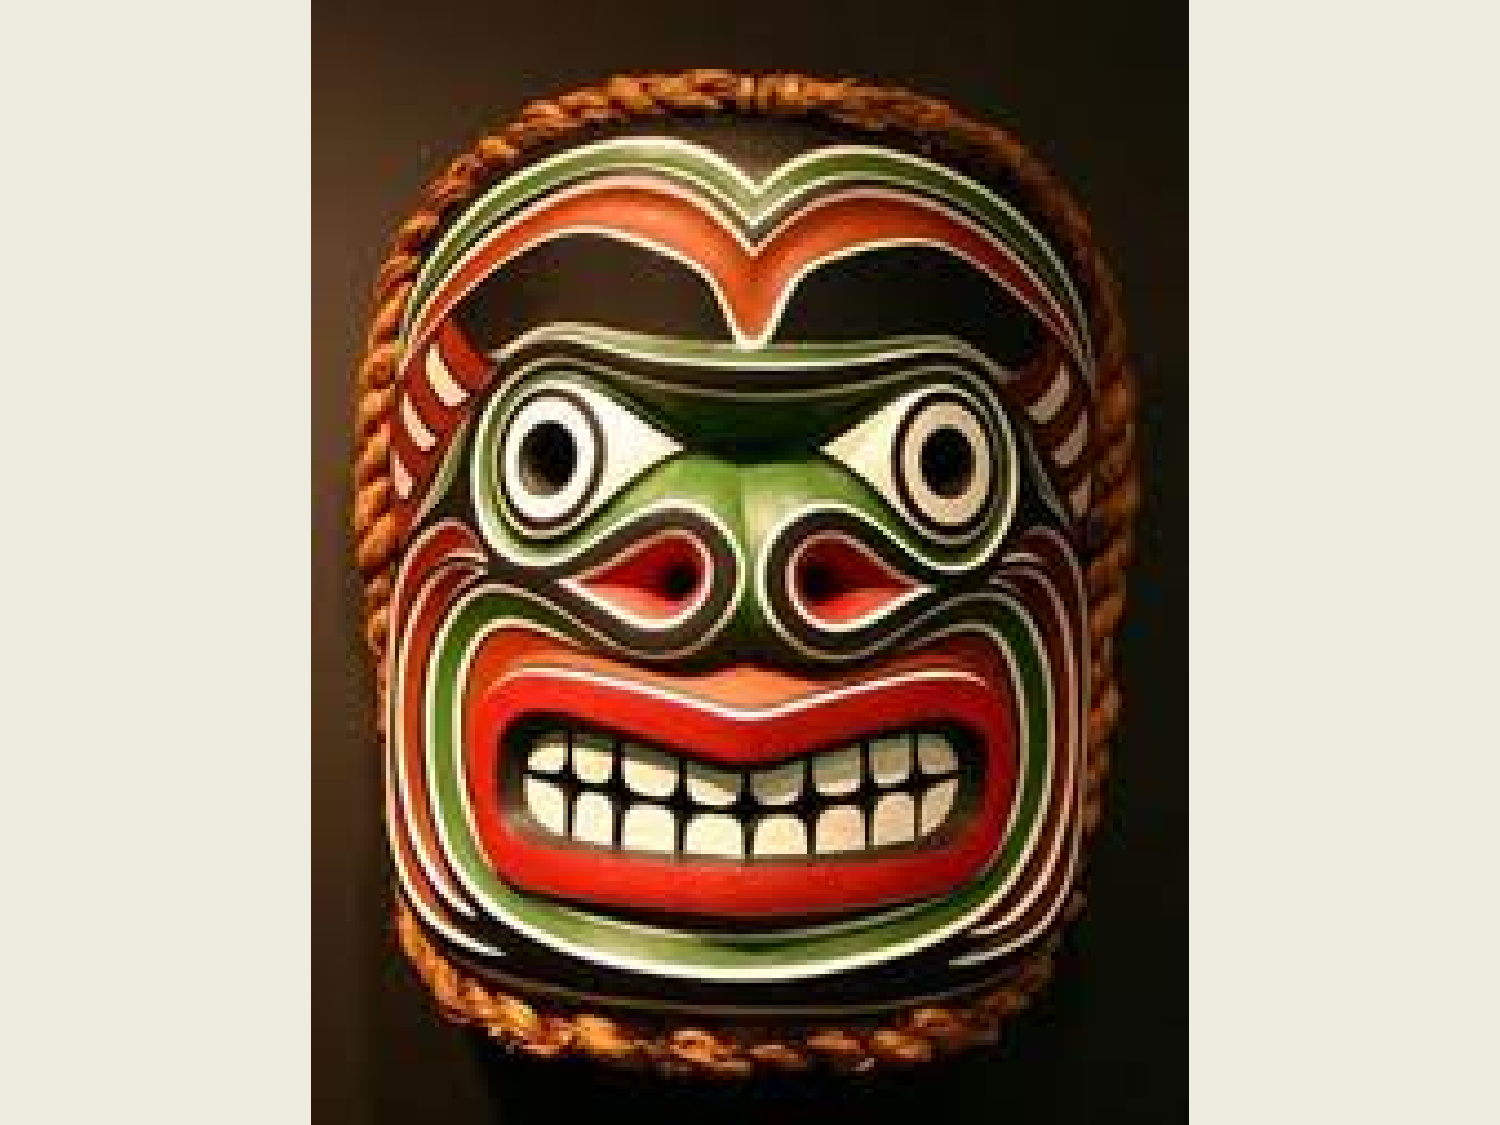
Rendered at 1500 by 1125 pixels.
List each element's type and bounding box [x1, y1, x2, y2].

picture [311, 0, 1189, 1125]
